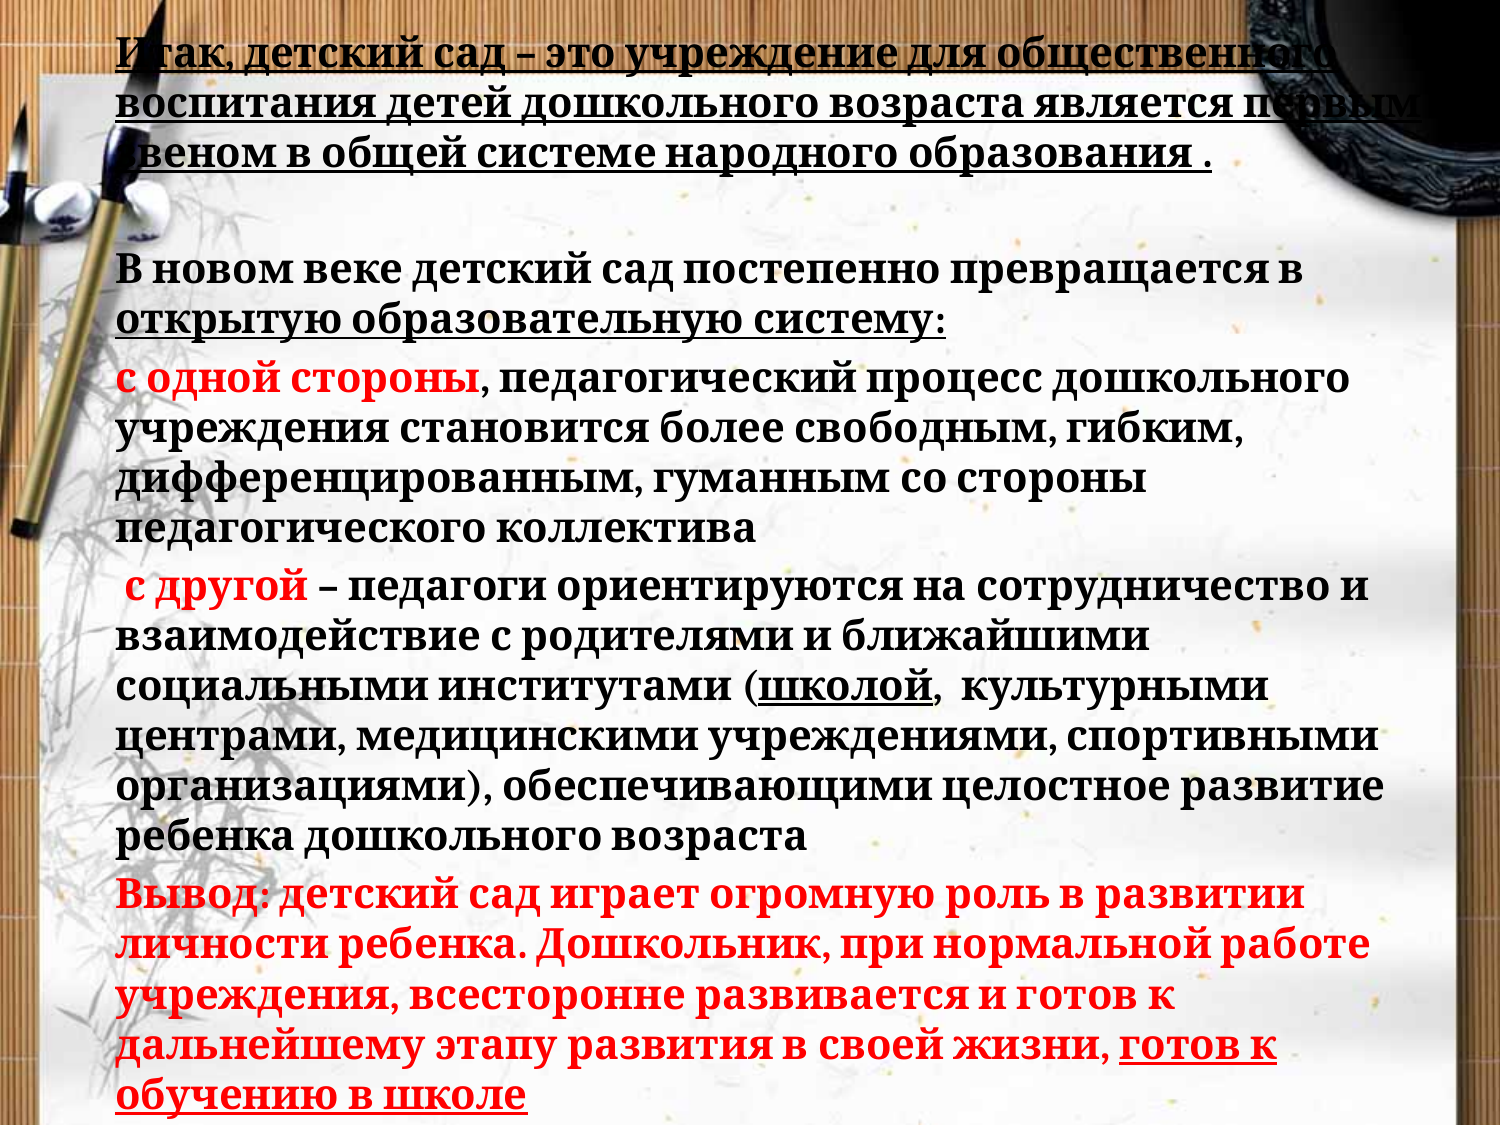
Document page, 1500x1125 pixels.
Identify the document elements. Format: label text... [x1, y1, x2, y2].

list Итак, детский сад – это учреждение для общественного воспитания детей дошкольного возраста является первым звеном в общей системе народного образования . В новом веке детский сад постепенно превращается в открытую образовательную систему: с одной стороны, педагогический процесс дошкольного учреждения становится более свободным, гибким, дифференцированным, гуманным со стороны педагогического коллектива с другой – педагоги ориентируются на сотрудничество и взаимодействие с родителями и ближайшими социальными институтами (школой, культурными центрами, медицинскими учреждениями, спортивными организациями), обеспечивающими целостное развитие ребенка дошкольного возраста Вывод: детский сад играет огромную роль в развитии личности ребенка. Дошкольник, при нормальной работе учреждения, всесторонне развивается и готов к дальнейшему этапу развития в своей жизни, готов к обучению в школе [100, 66, 1459, 1125]
picture [0, 0, 1500, 1125]
